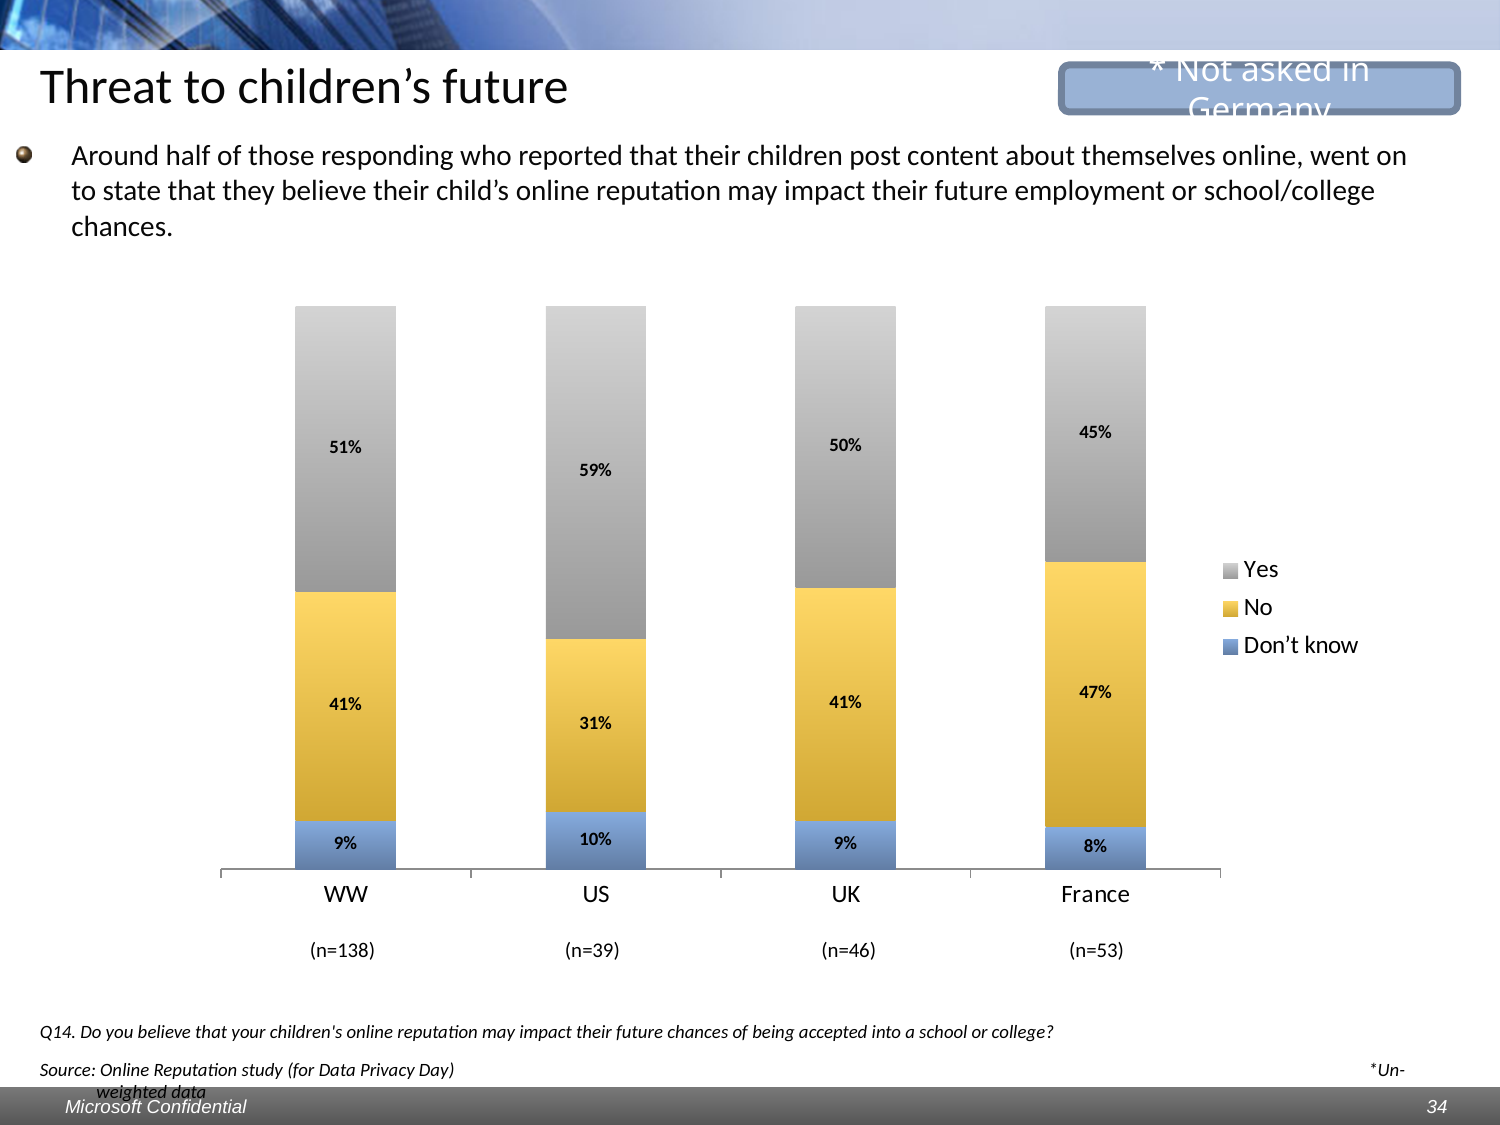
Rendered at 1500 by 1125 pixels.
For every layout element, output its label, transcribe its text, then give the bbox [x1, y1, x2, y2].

text_box (n=39) [537, 949, 648, 969]
picture [0, 0, 1500, 51]
text_box (n=53) [1041, 949, 1152, 969]
list Source: Online Reputation study (for Data Privacy Day) *Un-weighted data [24, 1050, 1475, 1088]
title Threat to children’s future [24, 52, 1475, 115]
picture [15, 145, 32, 163]
text_box (n=138) [287, 949, 398, 969]
text_box (n=46) [793, 949, 904, 969]
chart [160, 283, 1380, 936]
list Q14. Do you believe that your children's online reputation may impact their future chances of being accepted into a school or college? [24, 1012, 1475, 1050]
list Around half of those responding who reported that their children post content about themselves online, went on to state that they believe their child’s online reputation may impact their future employment or school/college chances. [0, 129, 1450, 323]
text_box * Not asked in Germany [1057, 61, 1462, 116]
